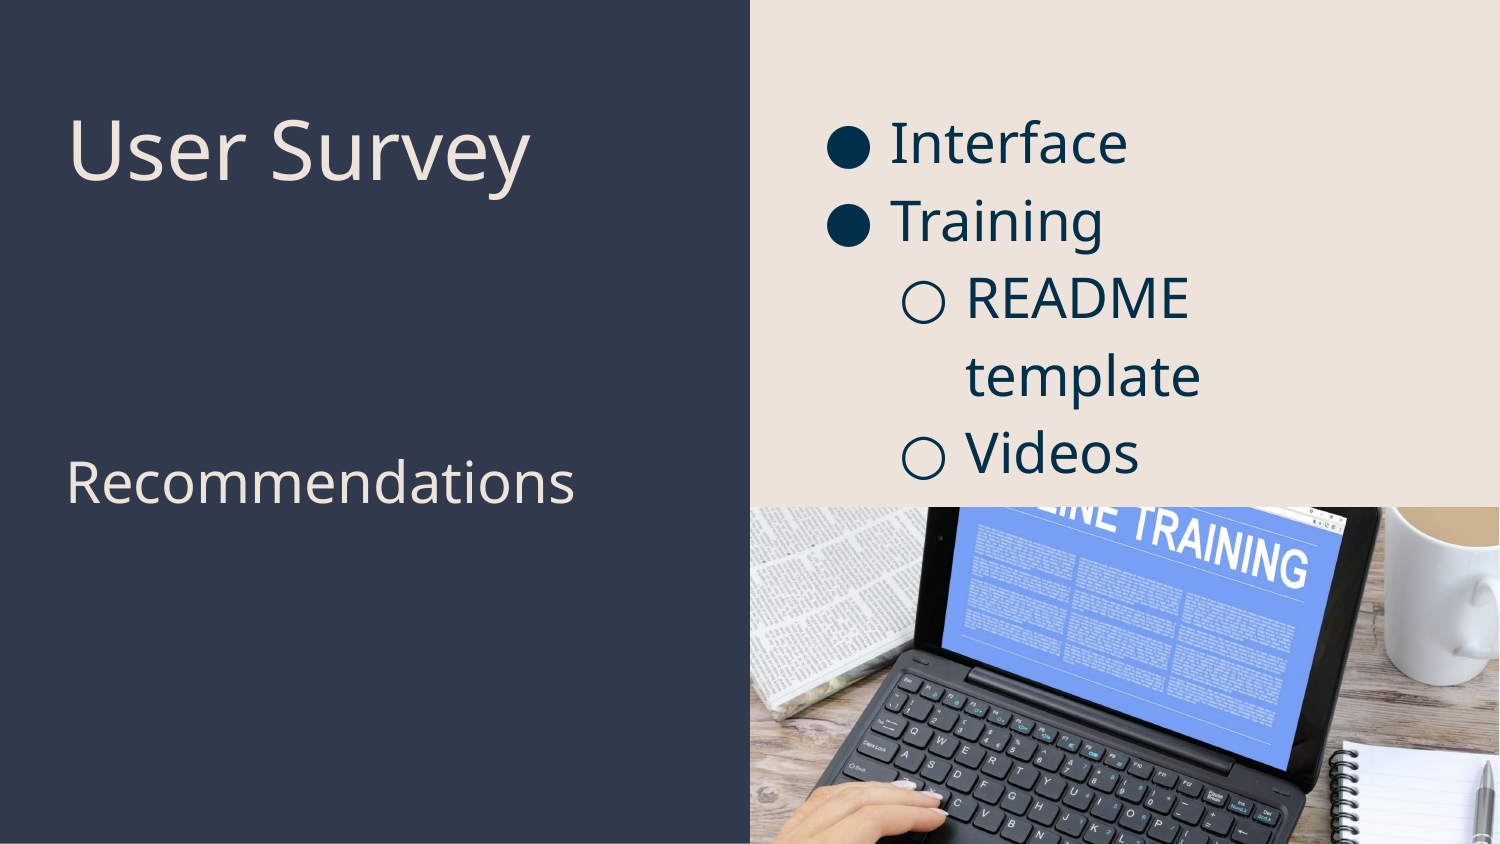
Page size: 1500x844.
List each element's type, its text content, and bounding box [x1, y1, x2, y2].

picture [749, 507, 1500, 844]
title User Survey [51, 82, 659, 419]
subtitle Recommendations [50, 430, 658, 583]
list Interface Training README template Videos File formats [800, 82, 1449, 505]
